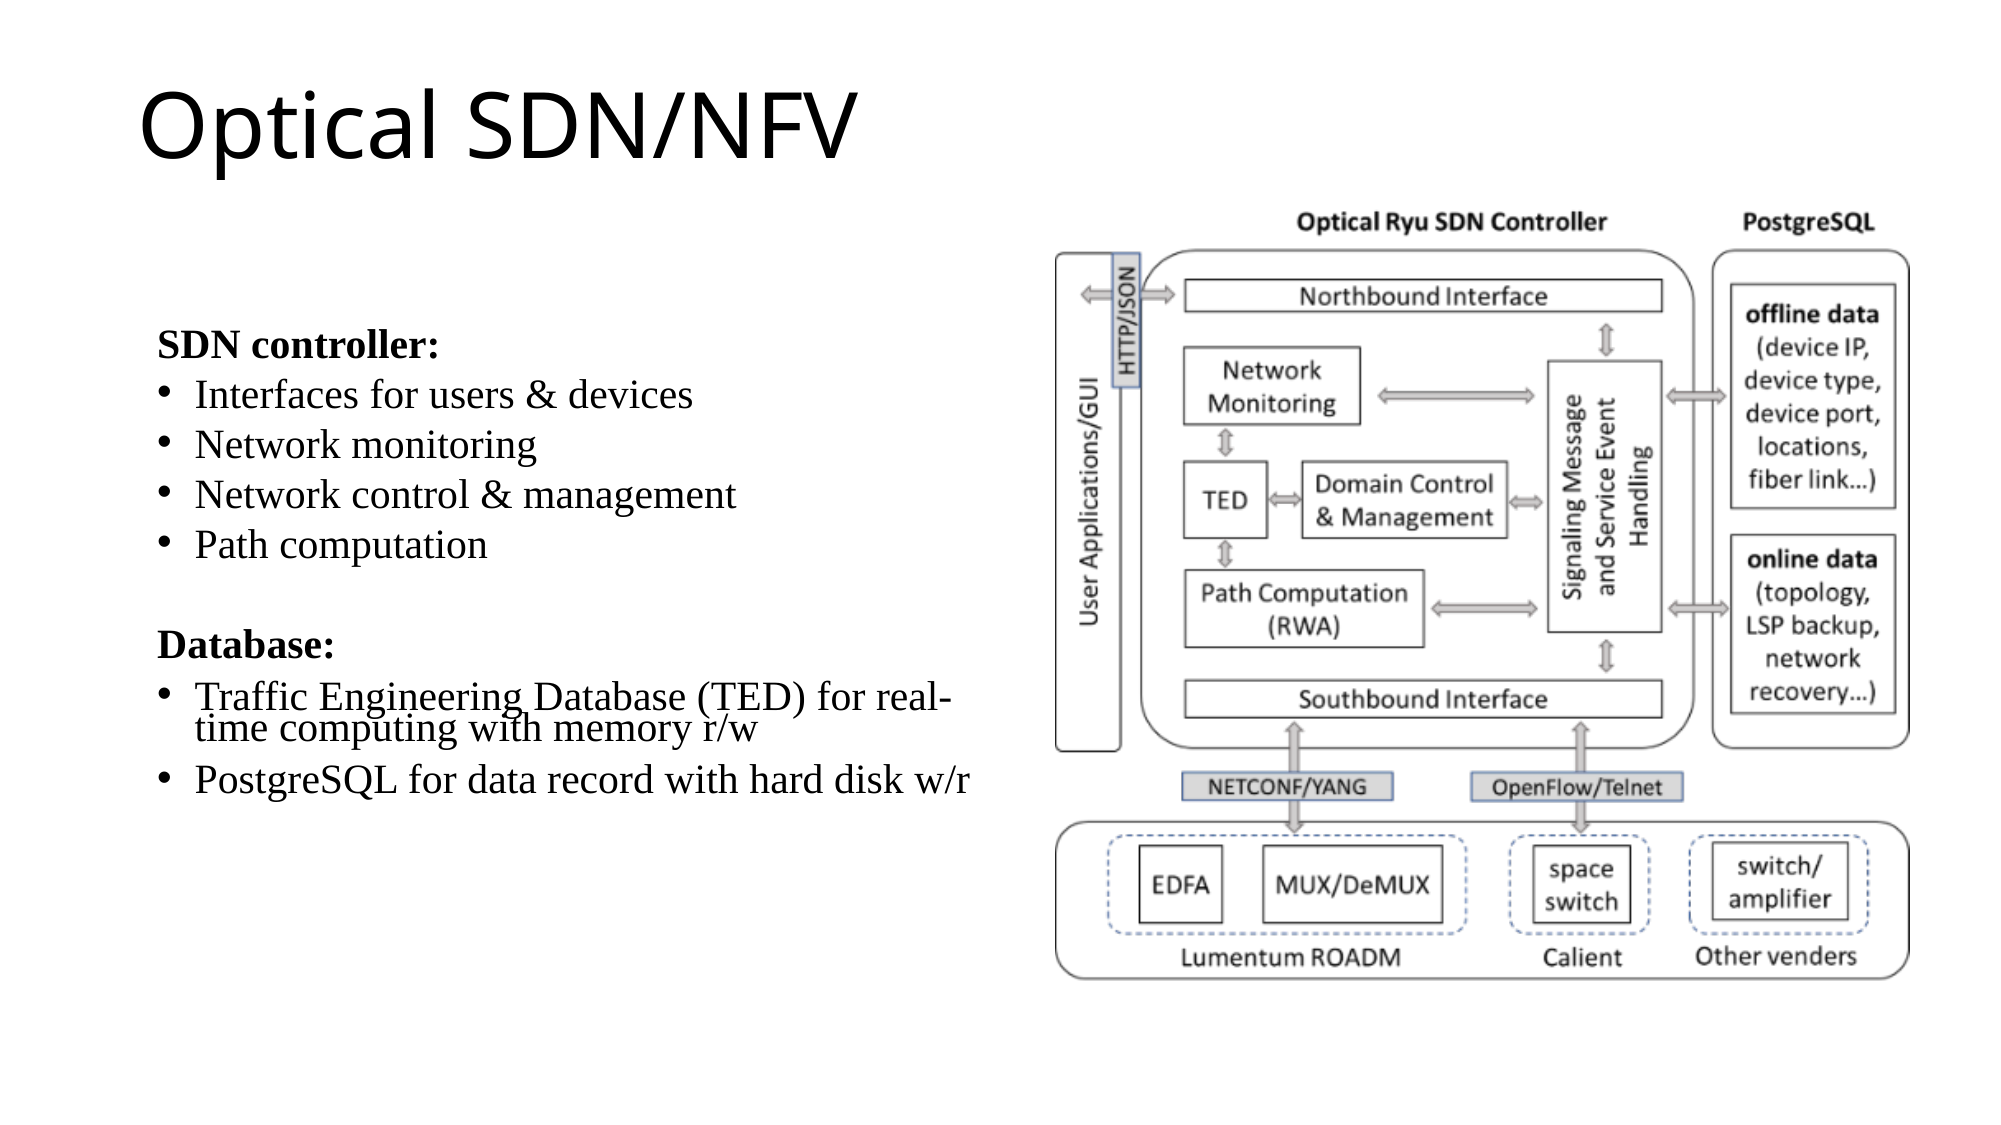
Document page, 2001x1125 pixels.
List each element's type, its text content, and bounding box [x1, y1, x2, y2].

picture [1055, 195, 1910, 991]
text_box SDN controller: Interfaces for users & devices Network monitoring Network control & management Path computation Database: Traffic Engineering Database (TED) for real-time computing with memory r/w PostgreSQL for data record with hard disk w/r [142, 329, 1029, 960]
text_box Optical SDN/NFV [123, 71, 1472, 165]
